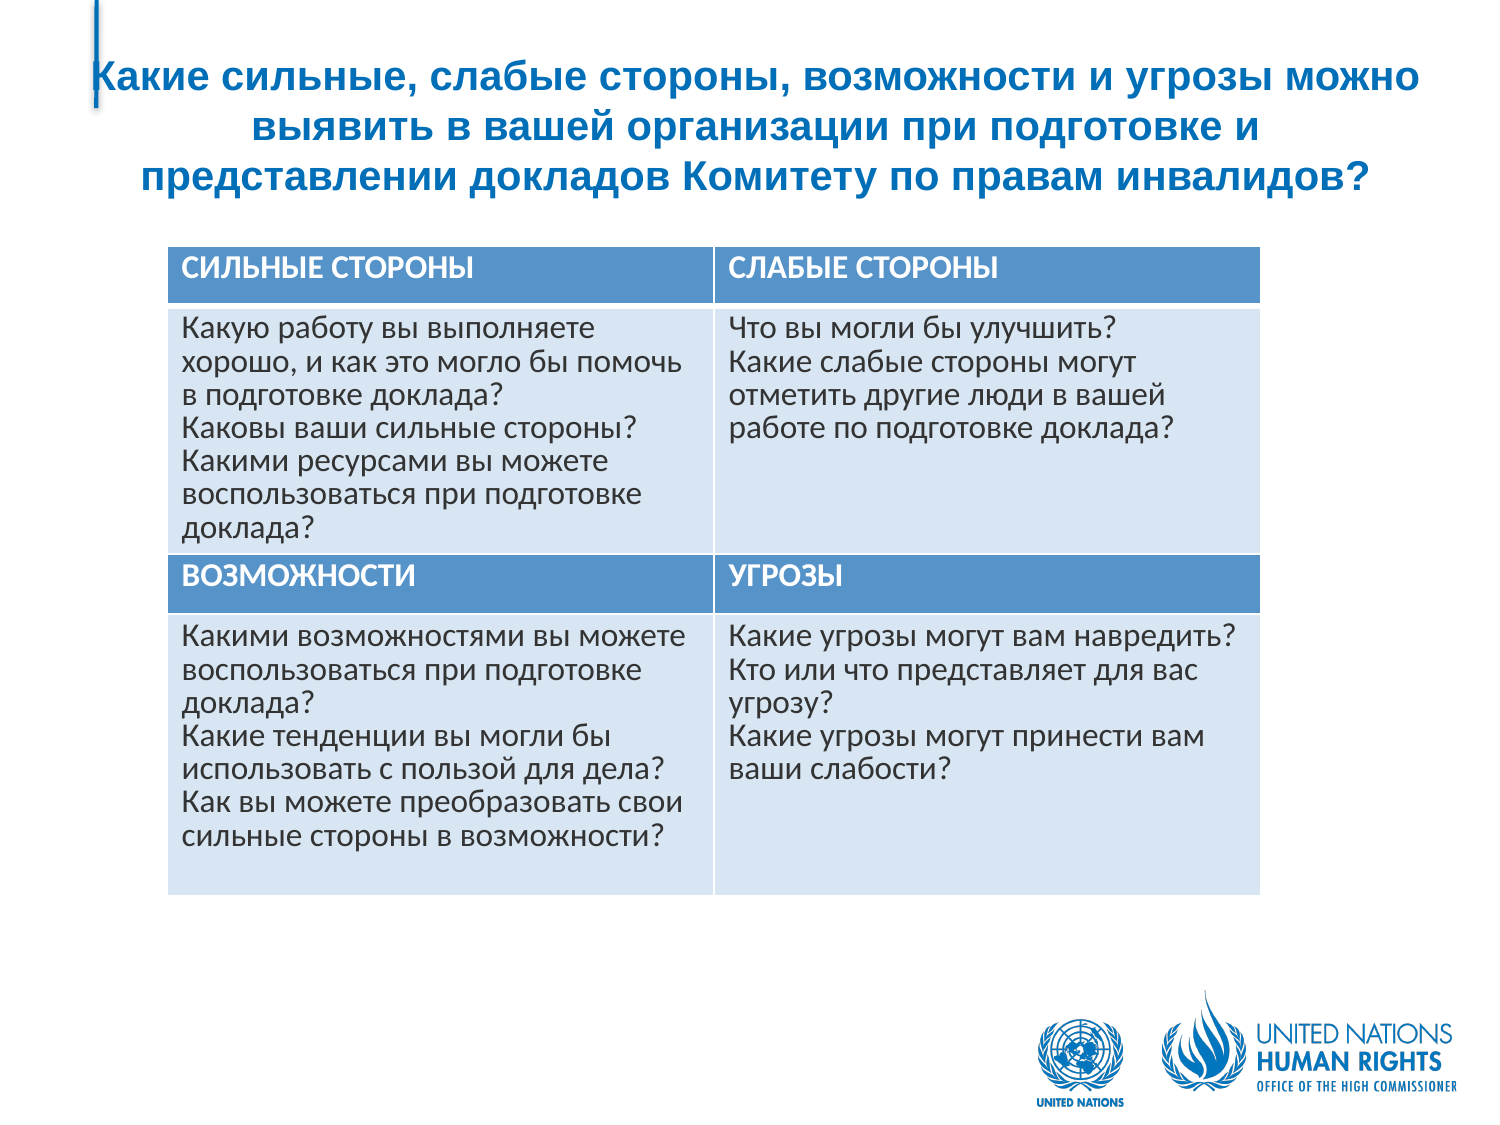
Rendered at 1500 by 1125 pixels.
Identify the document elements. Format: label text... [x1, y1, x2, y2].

table_cell Какими возможностями вы можете воспользоваться при подготовке доклада? Какие тенденции вы могли бы использовать с пользой для дела? Как вы можете преобразовать свои сильные стороны в возможности? [168, 615, 713, 895]
table_cell ВОЗМОЖНОСТИ [168, 555, 713, 613]
table_cell Какие угрозы могут вам навредить? Кто или что представляет для вас угрозу? Какие угрозы могут принести вам ваши слабости? [715, 615, 1260, 895]
table_cell Какую работу вы выполняете хорошо, и как это могло бы помочь в подготовке доклада? Каковы ваши сильные стороны? Какими ресурсами вы можете воспользоваться при подготовке доклада? [168, 309, 713, 553]
title Какие сильные, слабые стороны, возможности и угрозы можно выявить в вашей организации при подготовке и представлении докладов Комитету по правам инвалидов? [75, 40, 1437, 220]
table_cell Что вы могли бы улучшить? Какие слабые стороны могут отметить другие люди в вашей работе по подготовке доклада? [715, 309, 1260, 553]
picture [1037, 990, 1457, 1107]
table_header СЛАБЫЕ СТОРОНЫ [715, 247, 1260, 303]
text_box [166, 311, 1325, 957]
table_header СИЛЬНЫЕ СТОРОНЫ [168, 247, 713, 303]
table_cell УГРОЗЫ [715, 555, 1260, 613]
